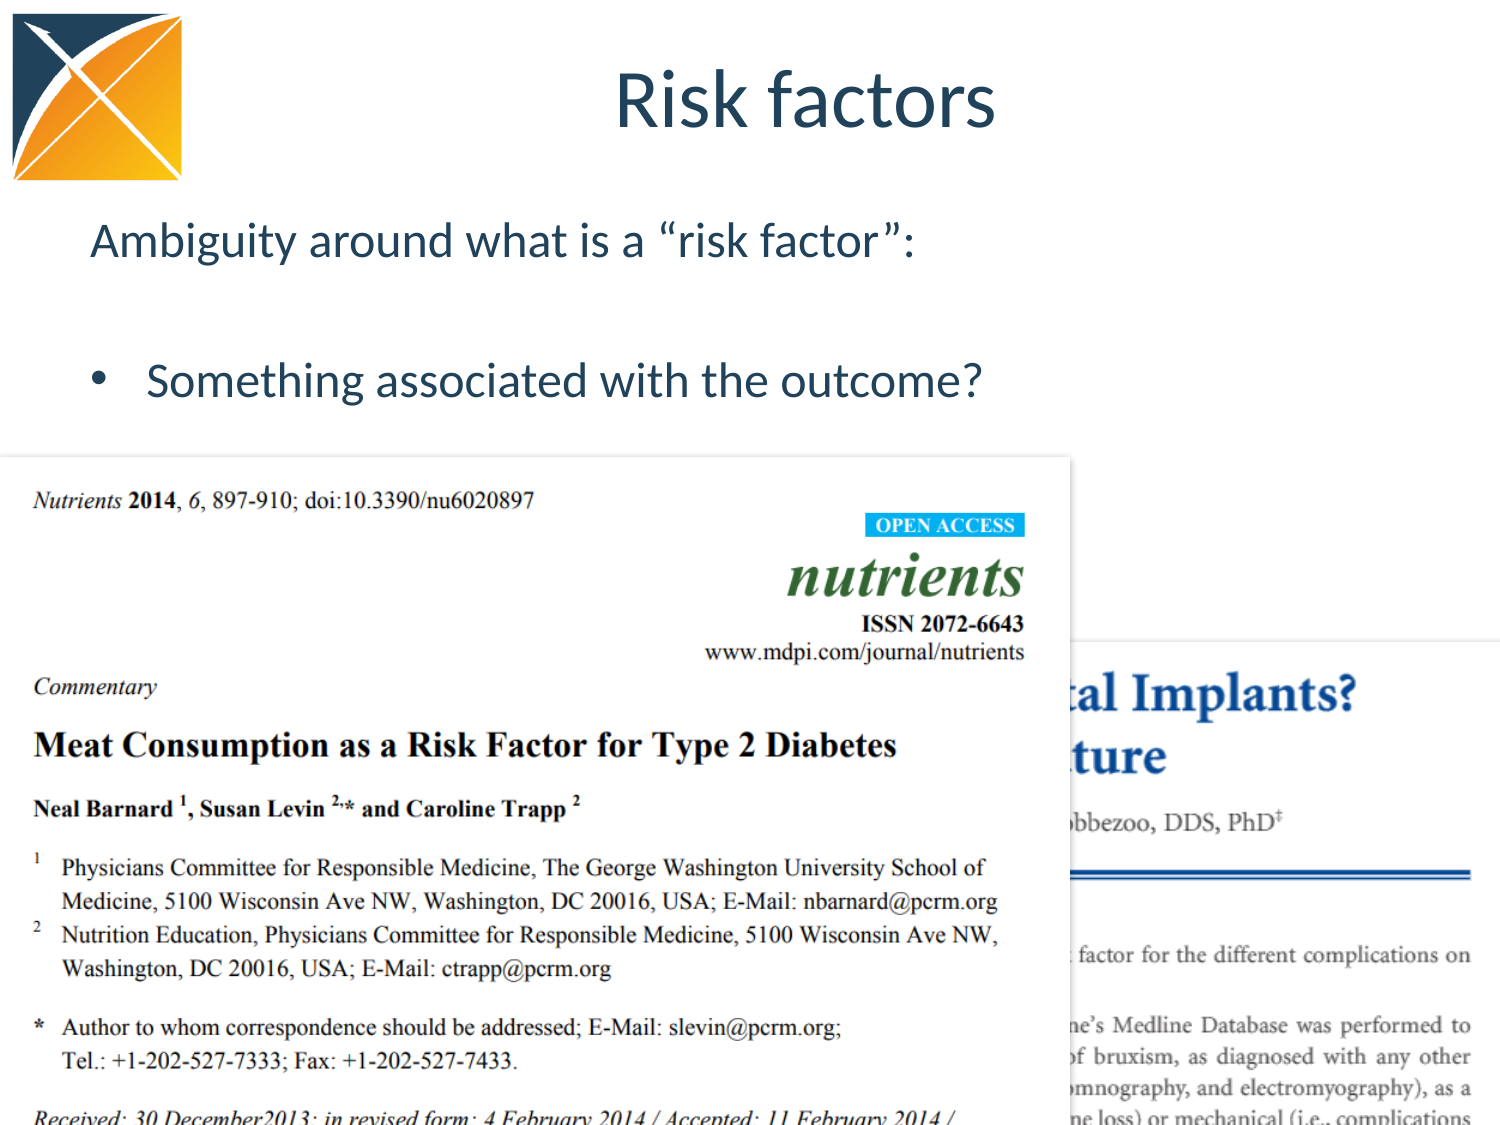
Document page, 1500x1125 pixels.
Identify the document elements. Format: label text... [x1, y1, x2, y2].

title Risk factors [187, 24, 1425, 163]
picture [0, 0, 206, 200]
list Ambiguity around what is a “risk factor”: Something associated with the outcome? Something that causes the outcome? An effect modifier? [75, 200, 1425, 639]
picture [12, 471, 1500, 1125]
